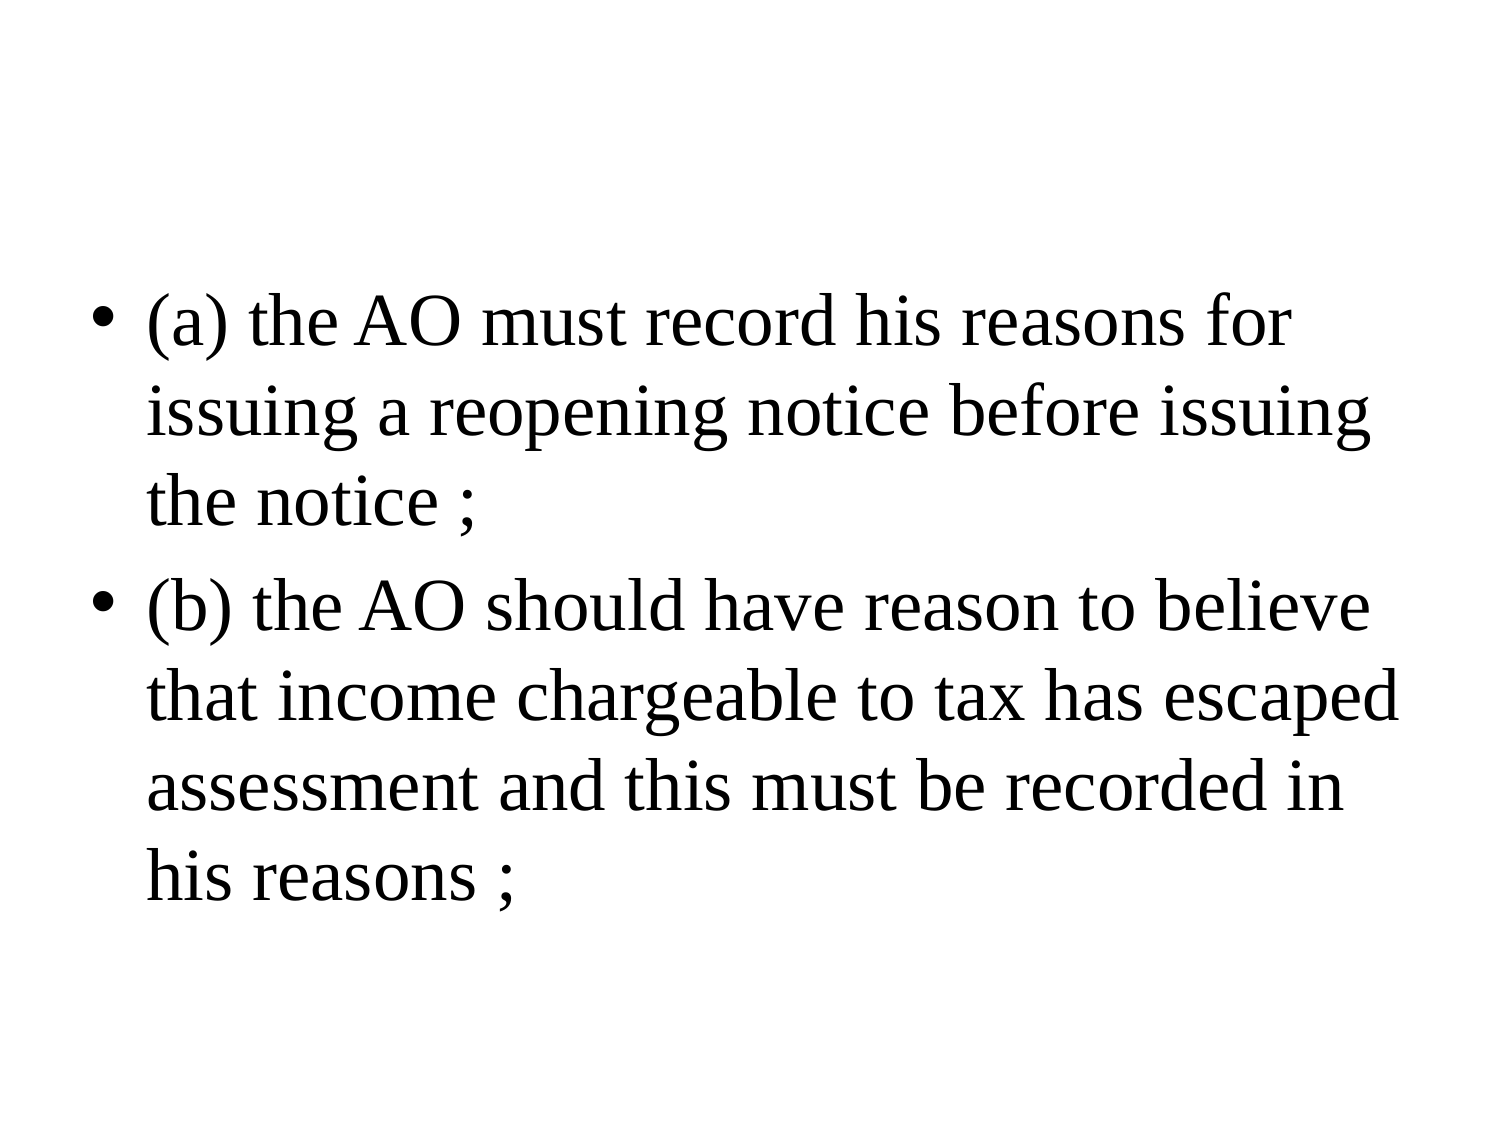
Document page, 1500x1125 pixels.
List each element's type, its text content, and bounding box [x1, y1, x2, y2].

list (a) the AO must record his reasons for issuing a reopening notice before issuing the notice ; (b) the AO should have reason to believe that income chargeable to tax has escaped assessment and this must be recorded in his reasons ; [75, 262, 1425, 1005]
